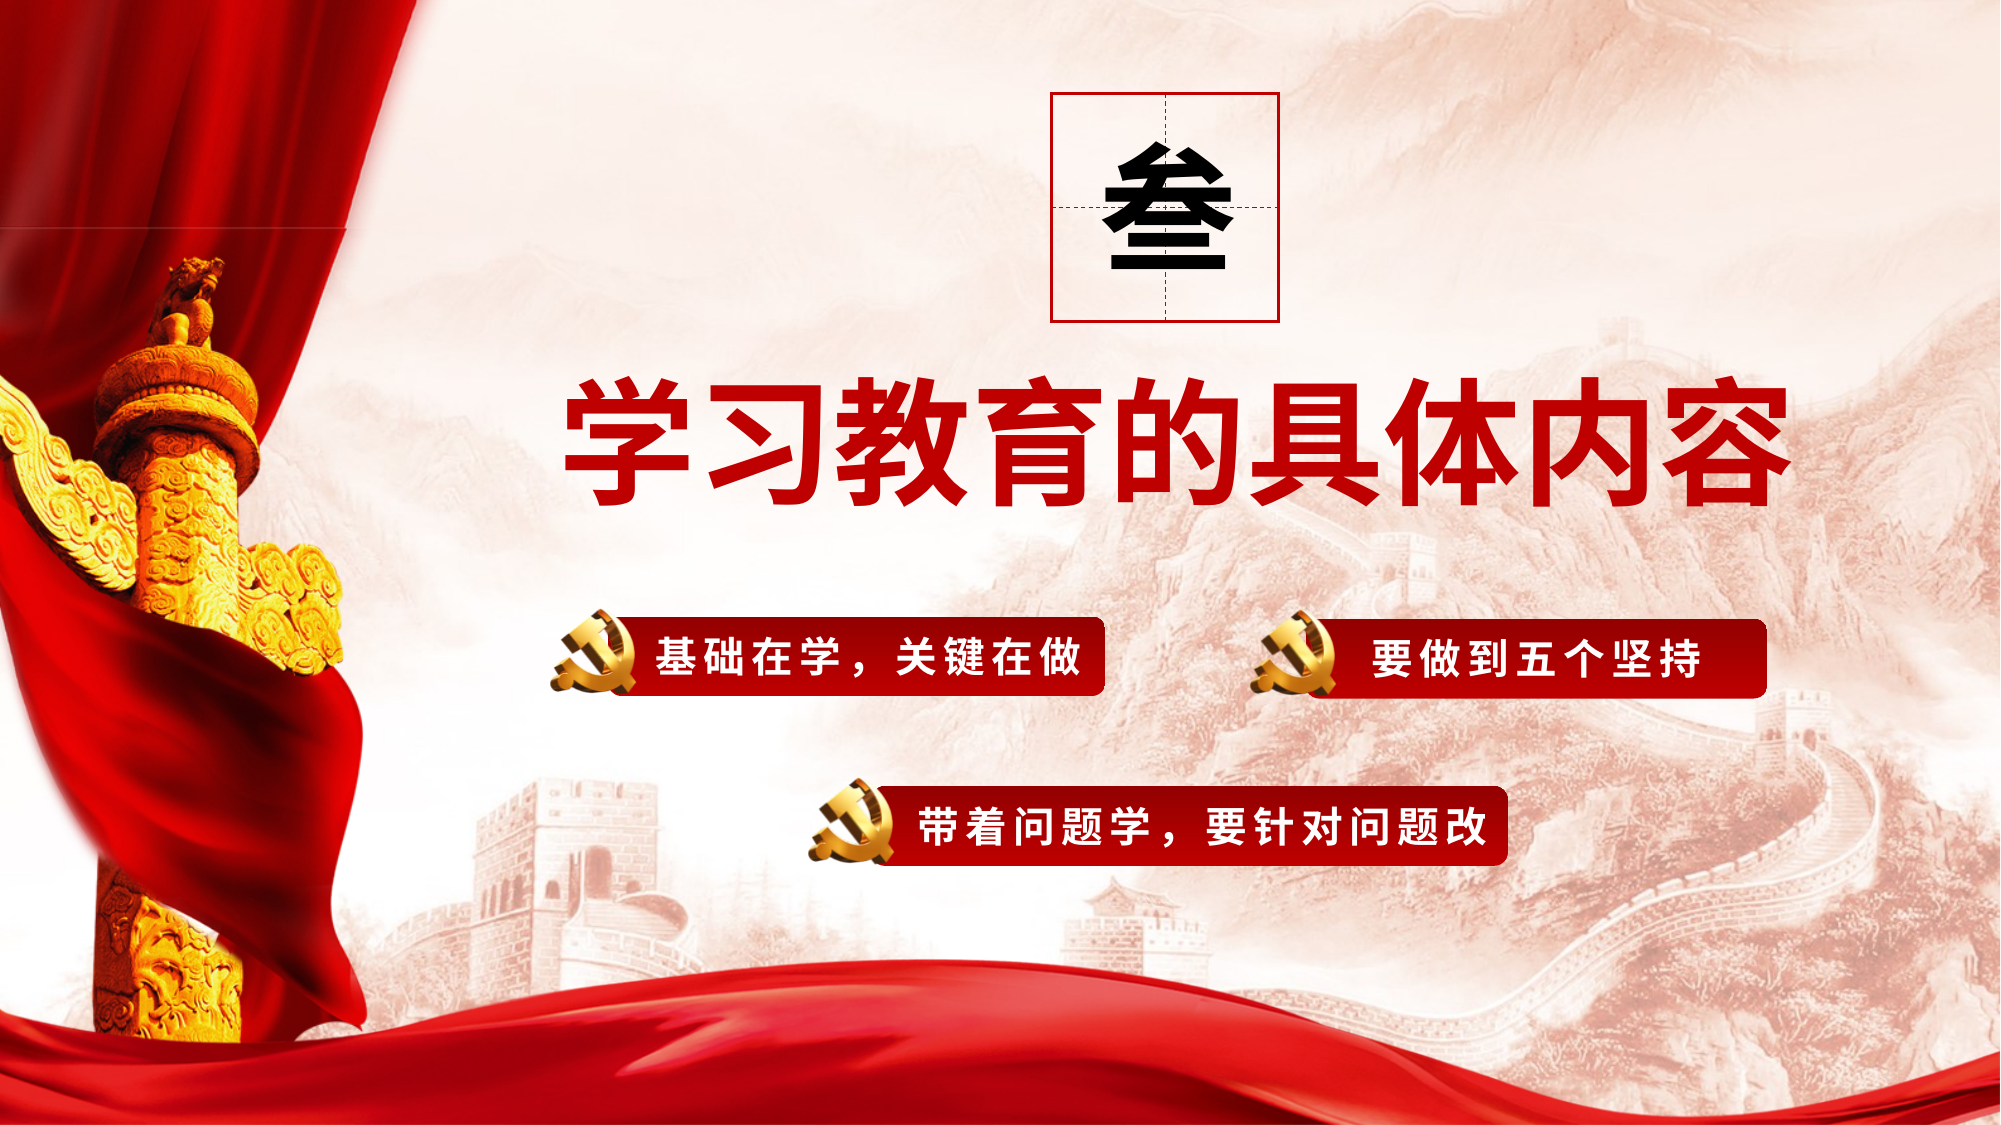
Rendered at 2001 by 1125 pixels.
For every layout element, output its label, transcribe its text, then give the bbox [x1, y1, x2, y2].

text_box 学习教育的具体内容 [564, 349, 1812, 530]
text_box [1051, 93, 1279, 322]
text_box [902, 786, 1509, 866]
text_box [644, 616, 1106, 697]
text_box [1344, 619, 1768, 699]
picture [0, 0, 2001, 1125]
